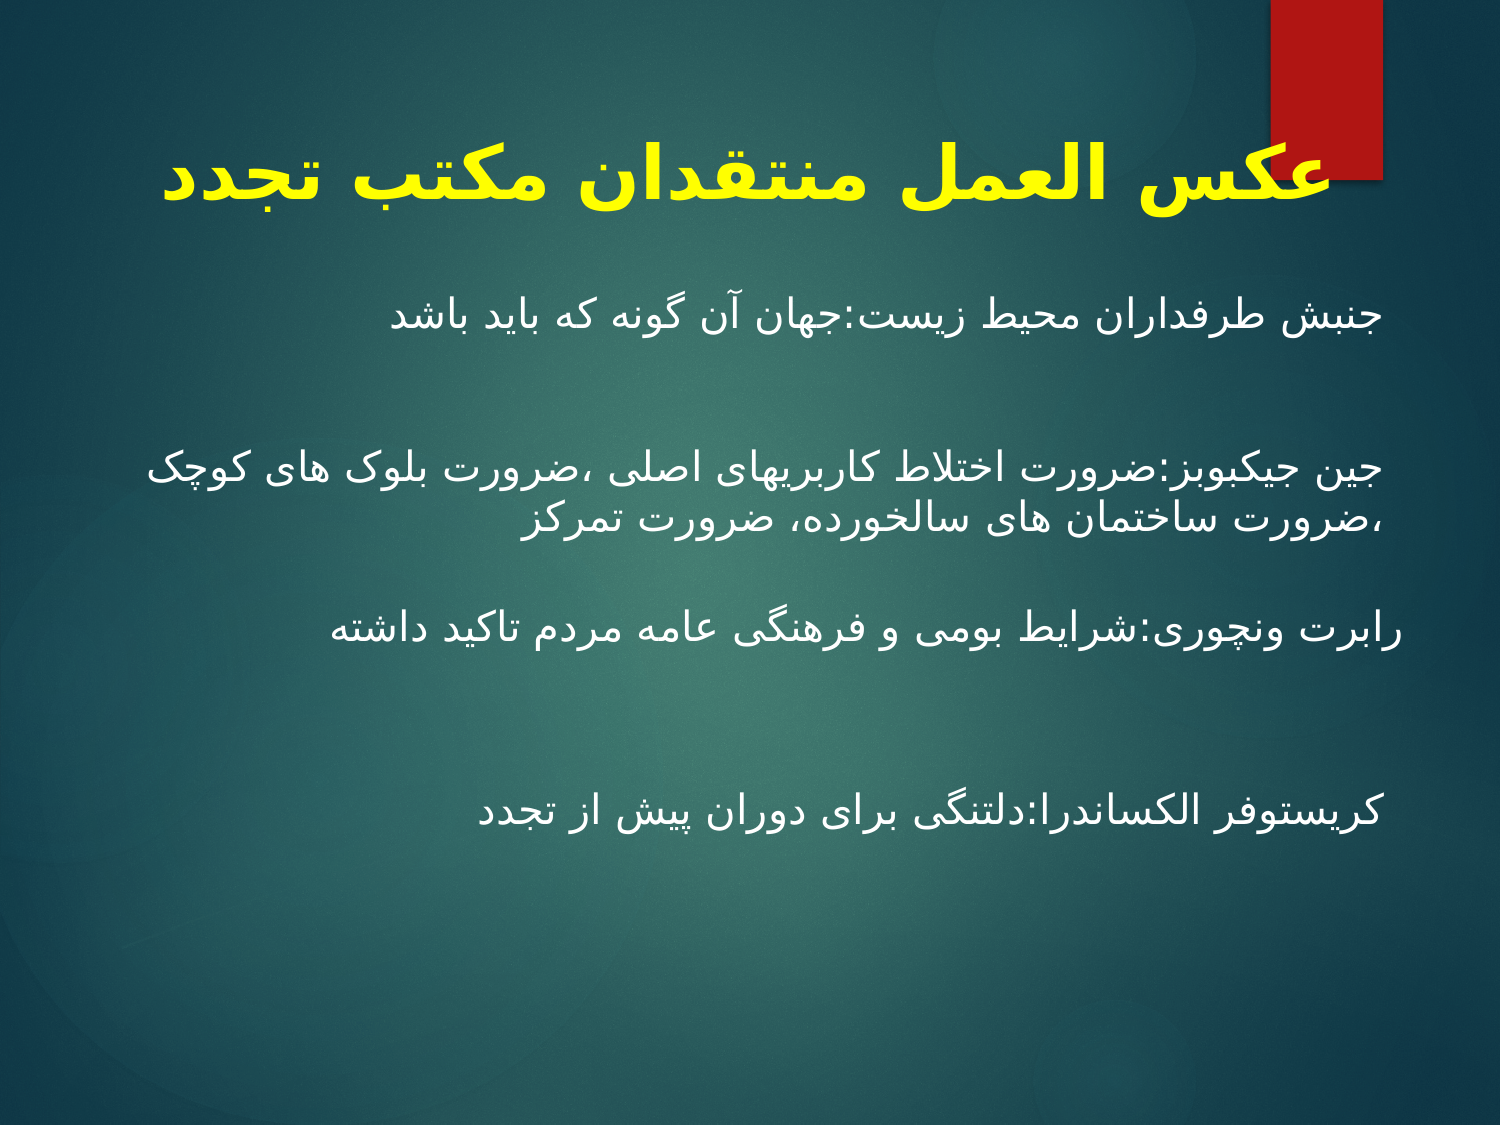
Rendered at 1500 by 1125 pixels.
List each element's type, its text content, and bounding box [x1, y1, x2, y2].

text_box جنبش طرفداران محیط زیست:جهان آن گونه که باید باشد [123, 278, 1400, 344]
text_box جین جیکبوبز:ضرورت اختلاط کاربریهای اصلی ،ضرورت بلوک های کوچک ،ضرورت ساختمان های سالخورده، ضرورت تمرکز [123, 432, 1400, 548]
text_box عکس العمل منتقدان مکتب تجدد [41, 116, 1353, 222]
text_box رابرت ونچوری:شرایط بومی و فرهنگی عامه مردم تاکید داشته [120, 592, 1420, 658]
text_box کریستوفر الکساندرا:دلتنگی برای دوران پیش از تجدد [123, 775, 1400, 840]
